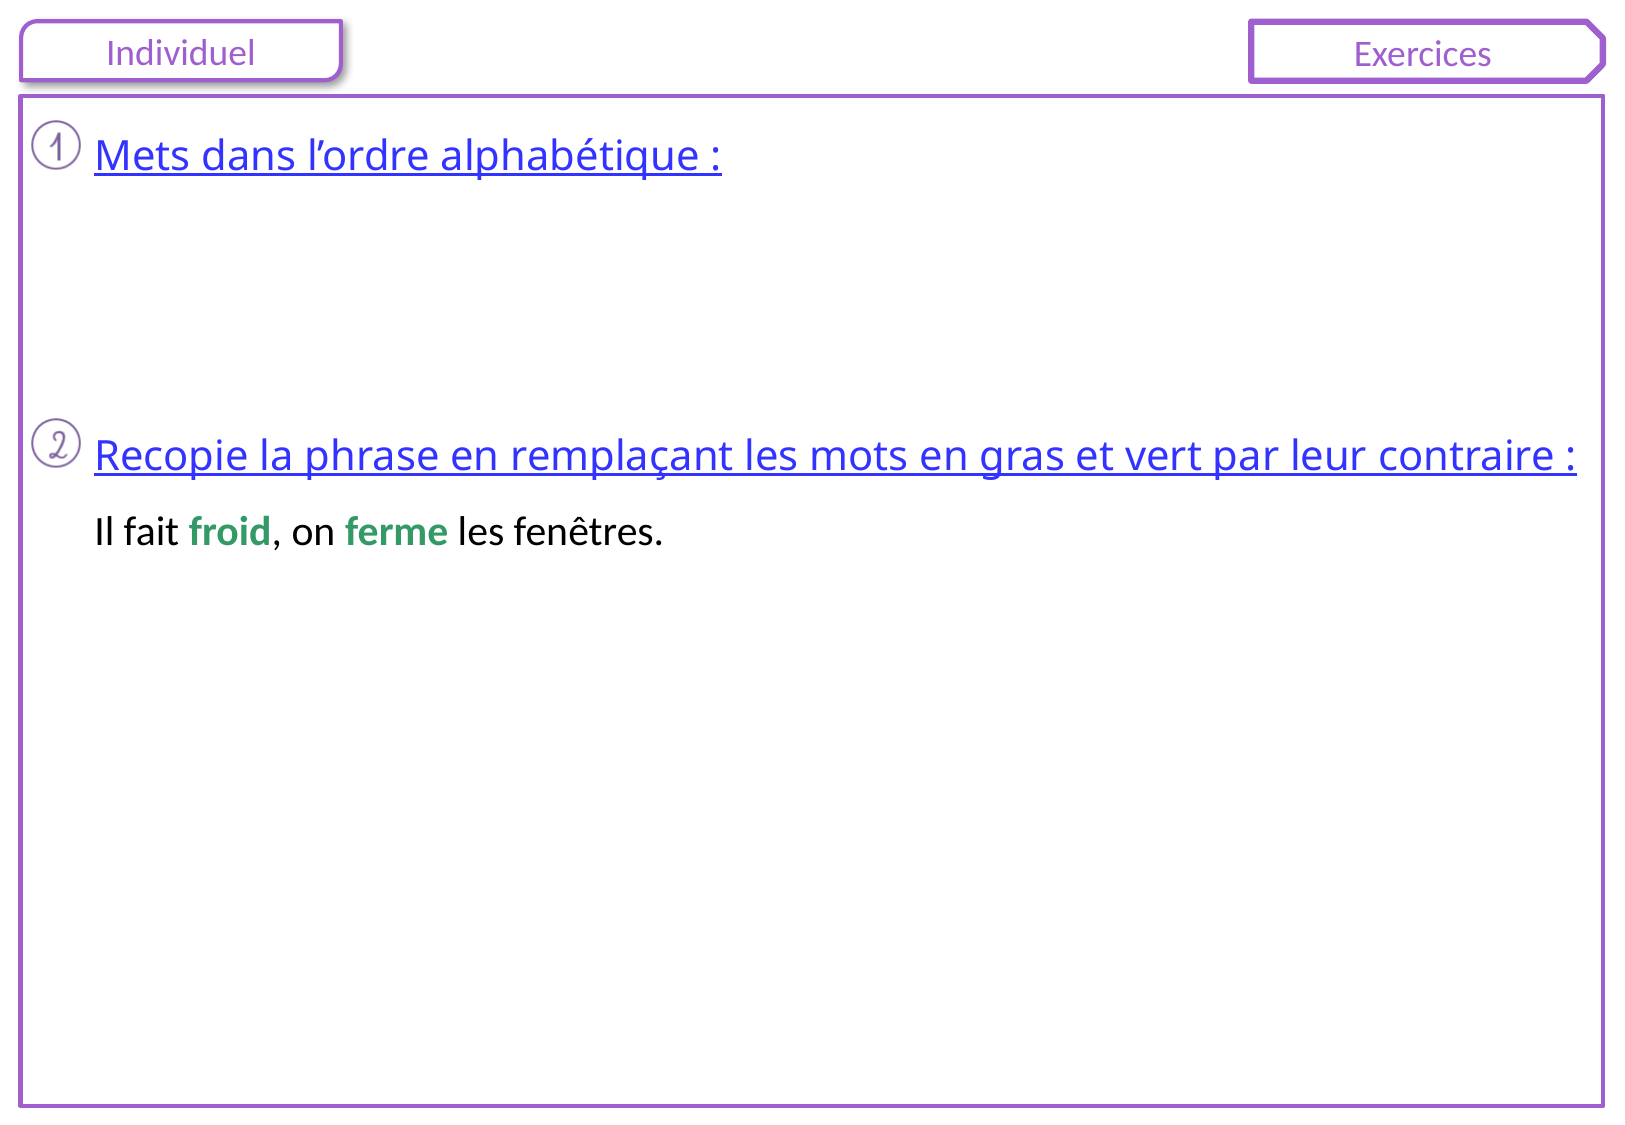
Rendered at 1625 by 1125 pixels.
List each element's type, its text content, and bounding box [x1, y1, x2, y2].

picture [20, 409, 98, 507]
picture [20, 110, 98, 208]
list Mets dans l’ordre alphabétique : Recopie la phrase en remplaçant les mots en gras et vert par leur contraire : Il fait froid, on ferme les fenêtres. [18, 94, 1605, 1108]
